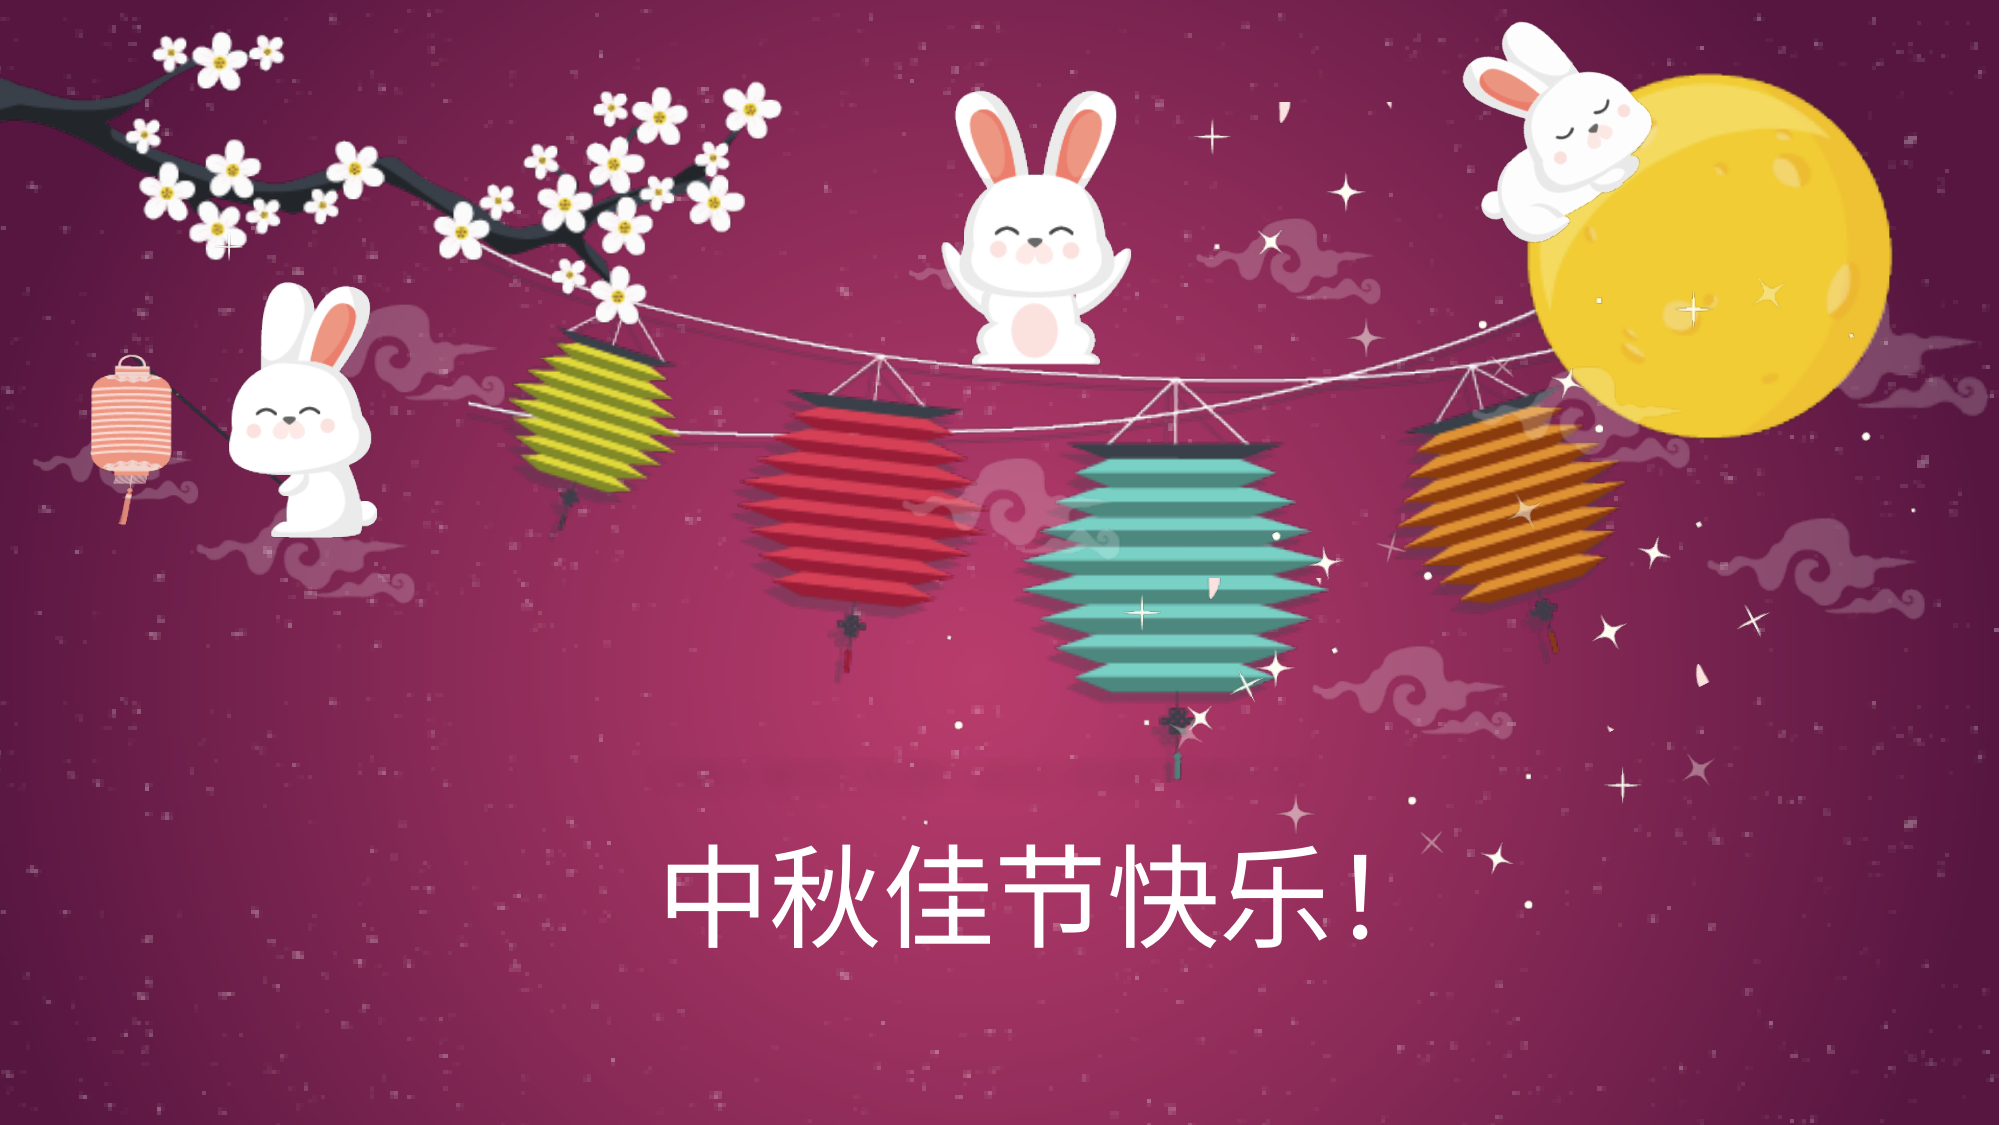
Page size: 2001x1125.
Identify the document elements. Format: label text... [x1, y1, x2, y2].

text_box 中秋佳节快乐！ [642, 792, 1548, 969]
picture [0, 0, 2000, 1125]
